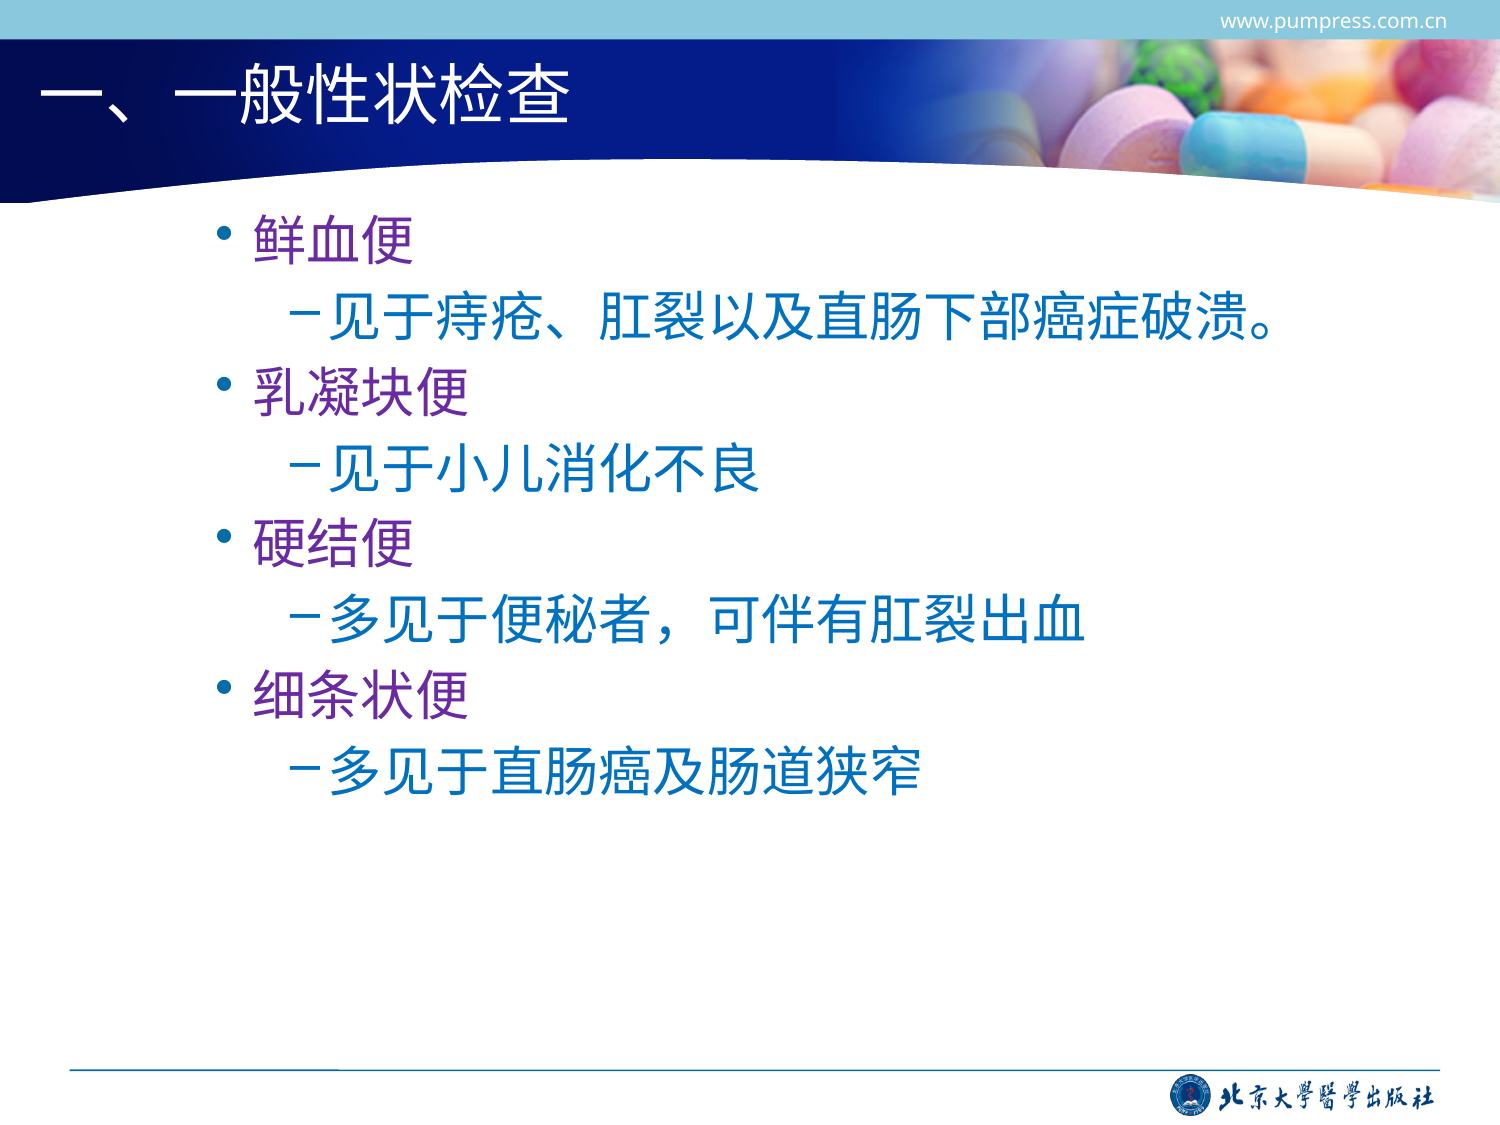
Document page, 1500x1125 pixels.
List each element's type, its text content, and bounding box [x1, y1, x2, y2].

list 鲜血便 见于痔疮、肛裂以及直肠下部癌症破溃。 乳凝块便 见于小儿消化不良 硬结便 多见于便秘者，可伴有肛裂出血 细条状便 多见于直肠癌及肠道狭窄 [49, 198, 1463, 1026]
picture [0, 40, 1500, 203]
slide_number www.pumpress.com.cn [1024, 0, 1463, 38]
title 一、一般性状检查 [23, 46, 1349, 140]
picture [1170, 1074, 1436, 1118]
